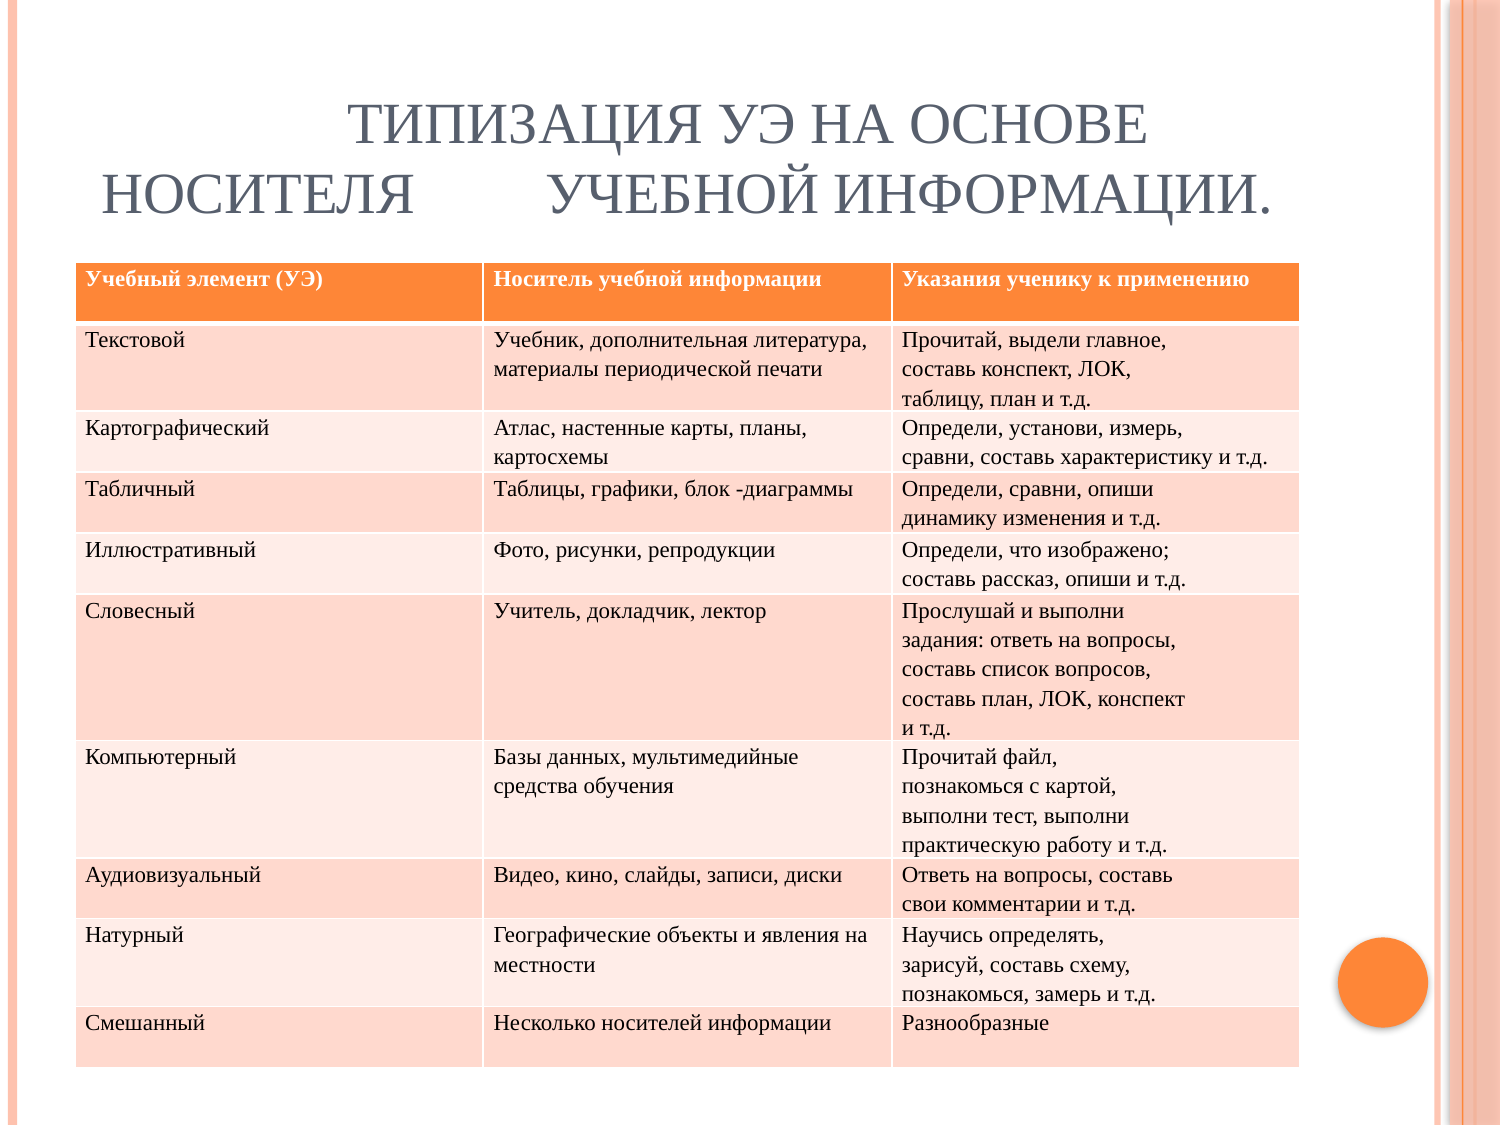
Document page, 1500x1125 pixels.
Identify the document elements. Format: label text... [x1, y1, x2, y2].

table_cell Смешанный [76, 1007, 482, 1067]
table_cell Фото, рисунки, репродукции [484, 534, 891, 593]
table_cell Научись определять, зарисуй, составь схему, познакомься, замерь и т.д. [893, 919, 1299, 1006]
table_cell Компьютерный [76, 741, 482, 857]
table_cell Текстовой [76, 326, 482, 410]
table_cell Учитель, докладчик, лектор [484, 595, 891, 740]
table_cell Определи, что изображено; составь рассказ, опиши и т.д. [893, 534, 1299, 593]
table_cell Таблицы, графики, блок -диаграммы [484, 473, 891, 532]
table_cell Ответь на вопросы, составь свои комментарии и т.д. [893, 859, 1299, 918]
table_cell Определи, сравни, опиши динамику изменения и т.д. [893, 473, 1299, 532]
table_cell Разнообразные [893, 1007, 1299, 1067]
table_cell Натурный [76, 919, 482, 1006]
table_cell Определи, установи, измерь, сравни, составь характеристику и т.д. [893, 412, 1299, 471]
table_cell Видео, кино, слайды, записи, диски [484, 859, 891, 918]
table_cell Учебник, дополнительная литература, материалы периодической печати [484, 326, 891, 410]
table_cell Базы данных, мультимедийные средства обучения [484, 741, 891, 857]
table_header Указания ученику к применению [893, 263, 1299, 321]
table_cell Картографический [76, 412, 482, 471]
table_cell Словесный [76, 595, 482, 740]
table_cell Несколько носителей информации [484, 1007, 891, 1067]
table_cell Иллюстративный [76, 534, 482, 593]
table_cell Прочитай файл, познакомься с картой, выполни тест, выполни практическую работу и т.д. [893, 741, 1299, 857]
table_cell Географические объекты и явления на местности [484, 919, 891, 1006]
table_cell Атлас, настенные карты, планы, картосхемы [484, 412, 891, 471]
table_cell Табличный [76, 473, 482, 532]
table_cell Аудиовизуальный [76, 859, 482, 918]
title Типизация УЭ на основе носителя учебной информации. [75, 45, 1300, 233]
table_header Носитель учебной информации [484, 263, 891, 321]
table_cell Прочитай, выдели главное, составь конспект, ЛОК, таблицу, план и т.д. [893, 326, 1299, 410]
table_cell Прослушай и выполни задания: ответь на вопросы, составь список вопросов, составь план, ЛОК, конспект и т.д. [893, 595, 1299, 740]
table_header Учебный элемент (УЭ) [76, 263, 482, 321]
